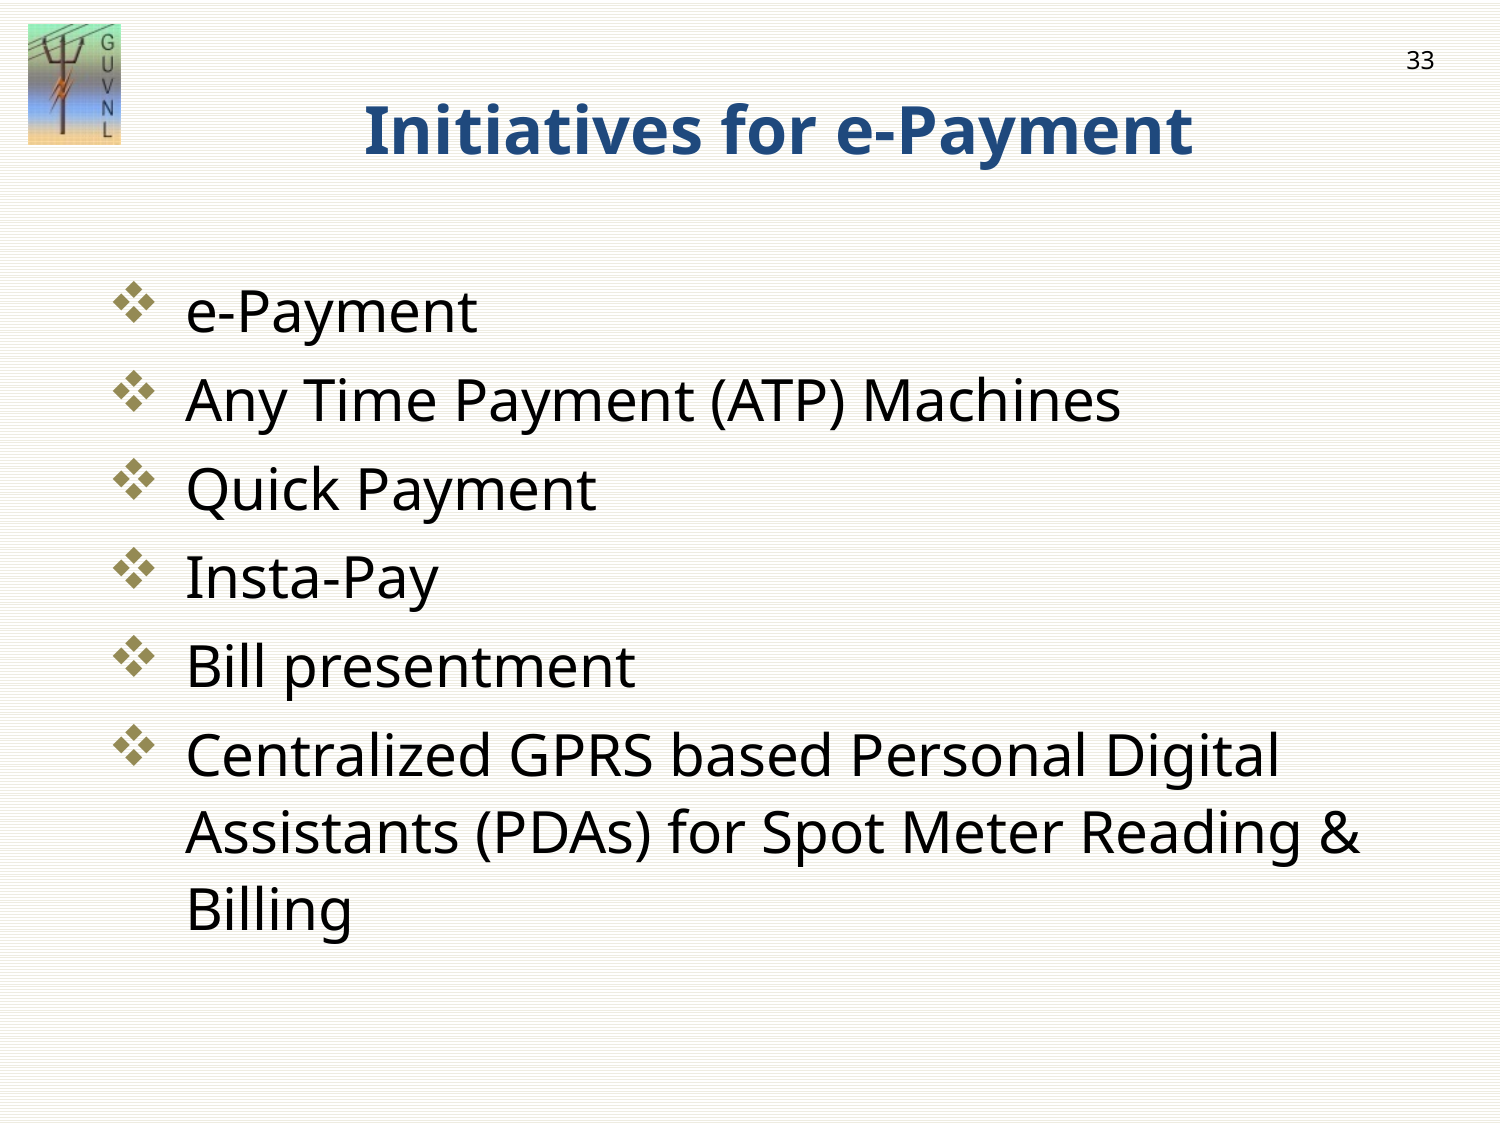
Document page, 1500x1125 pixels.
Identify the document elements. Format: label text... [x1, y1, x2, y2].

list e-Payment Any Time Payment (ATP) Machines Quick Payment Insta-Pay Bill presentment Centralized GPRS based Personal Digital Assistants (PDAs) for Spot Meter Reading & Billing [92, 259, 1406, 1076]
slide_number 33 [1324, 37, 1451, 116]
title Initiatives for e-Payment [145, 49, 1413, 176]
picture [28, 24, 121, 146]
